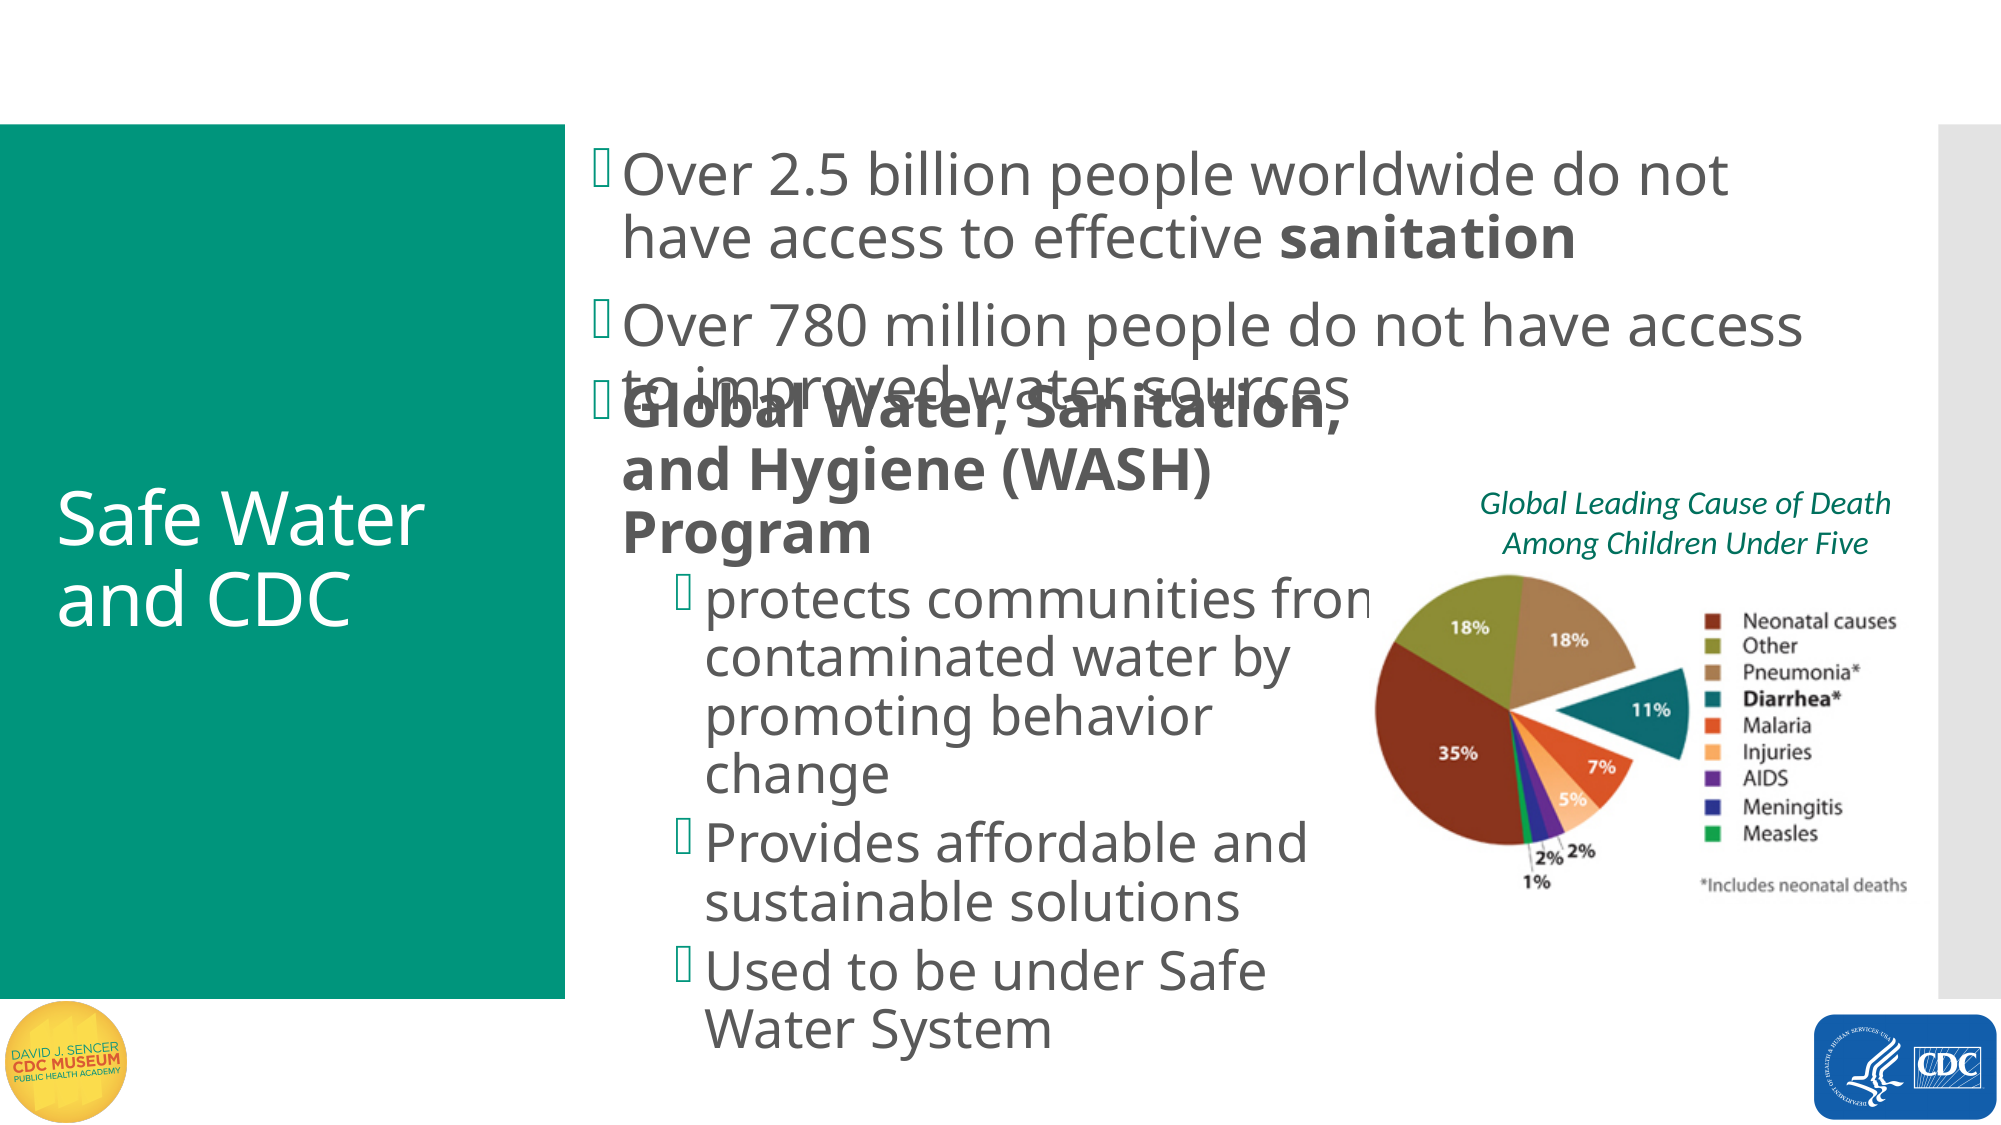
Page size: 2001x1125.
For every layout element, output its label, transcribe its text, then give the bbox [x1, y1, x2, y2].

list Over 2.5 billion people worldwide do not have access to effective sanitation Over 780 million people do not have access to improved water sources [576, 72, 1828, 496]
text_box Global Water, Sanitation, and Hygiene (WASH) Program protects communities from contaminated water by promoting behavior change Provides affordable and sustainable solutions Used to be under Safe Water System [576, 341, 1412, 1097]
picture [4, 1001, 127, 1123]
picture [1368, 570, 1933, 904]
picture [1801, 1006, 2000, 1125]
title Safe Water and CDC [41, 184, 525, 940]
text_box Global Leading Cause of Death Among Children Under Five [1466, 480, 1907, 561]
